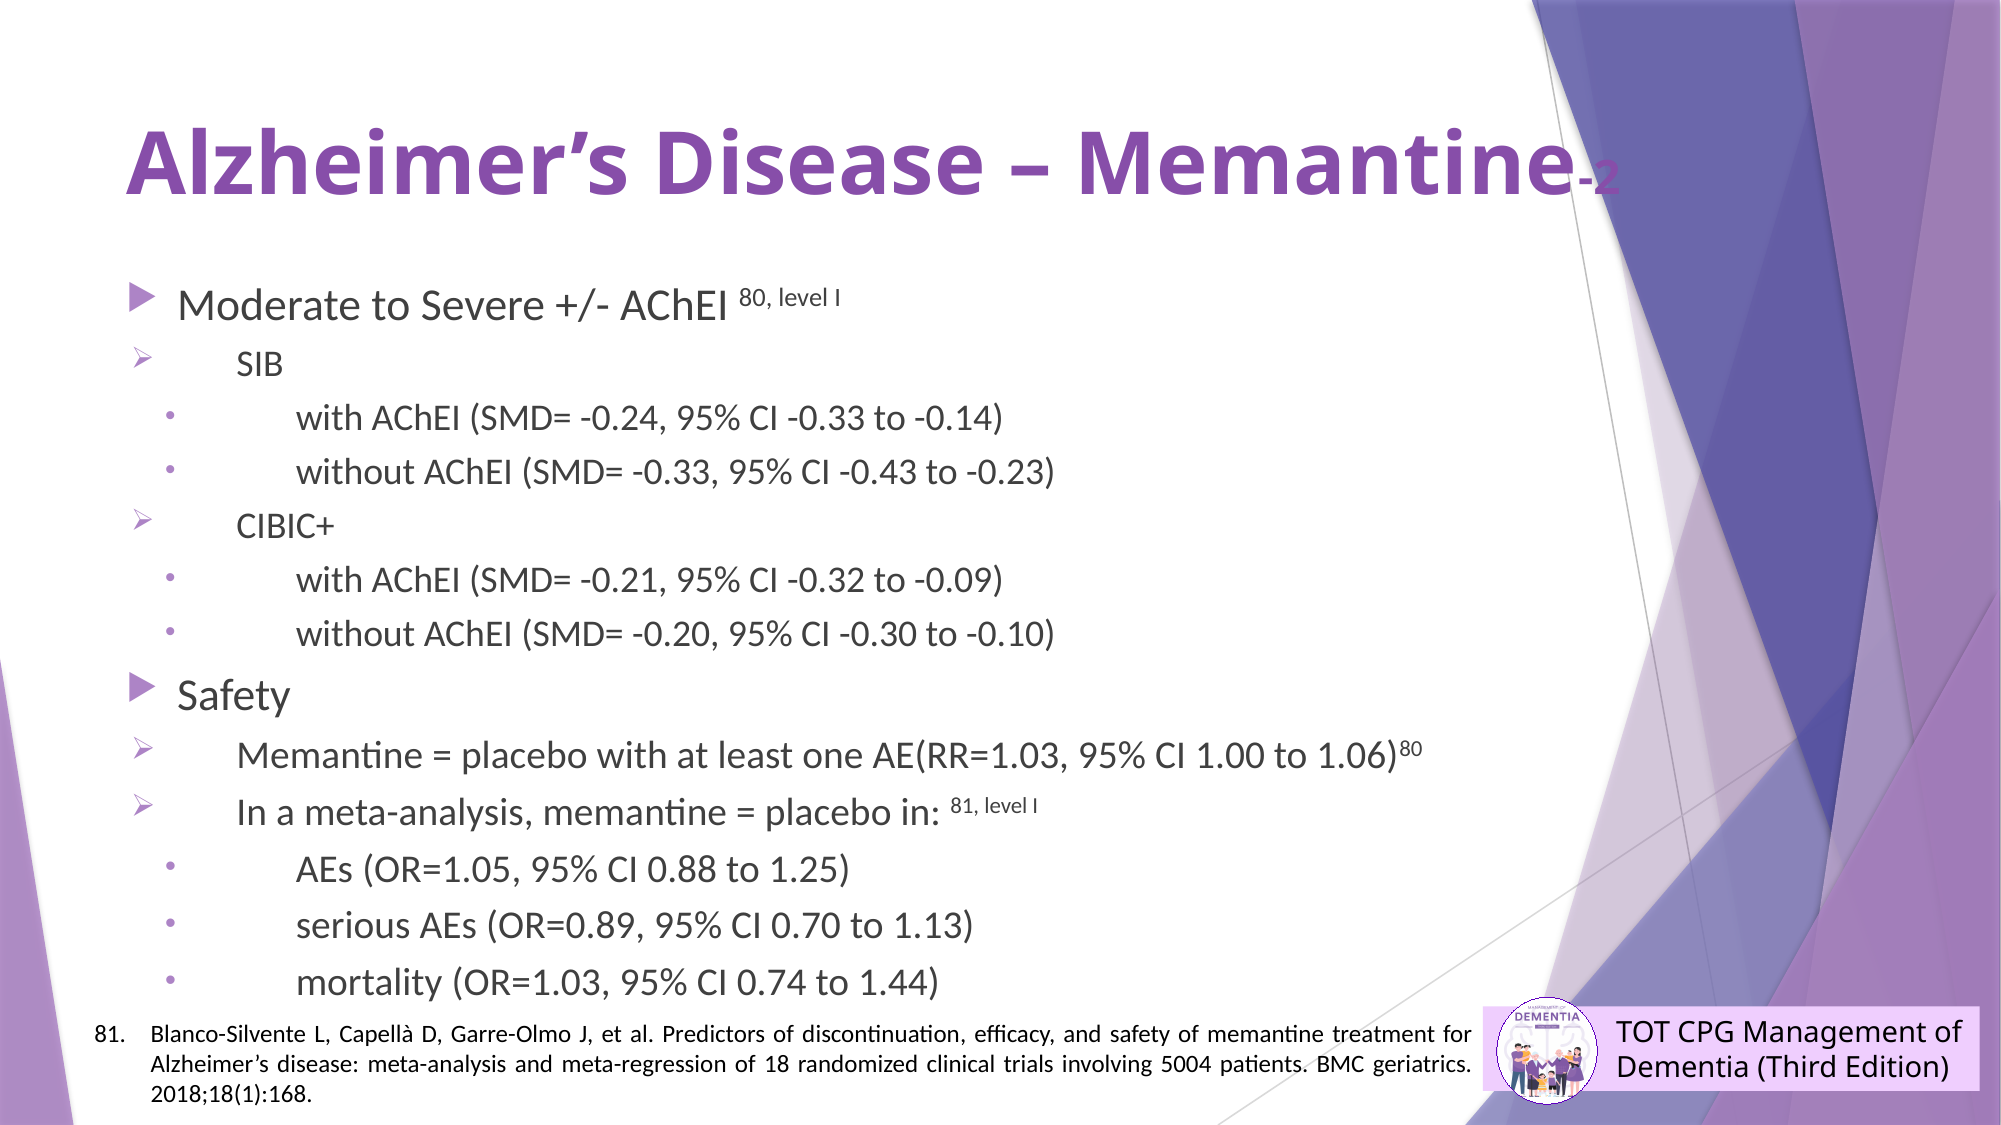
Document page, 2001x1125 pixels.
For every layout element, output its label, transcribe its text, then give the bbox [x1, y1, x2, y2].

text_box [1482, 996, 1981, 1105]
list Moderate to Severe +/- AChEI 80, level I SIB with AChEI (SMD= -0.24, 95% CI -0.33 to -0.14) without AChEI (SMD= -0.33, 95% CI -0.43 to -0.23) CIBIC+ with AChEI (SMD= -0.21, 95% CI -0.32 to -0.09) without AChEI (SMD= -0.20, 95% CI -0.30 to -0.10) Safety Memantine = placebo with at least one AE(RR=1.03, 95% CI 1.00 to 1.06)80 In a meta-analysis, memantine = placebo in: 81, level I AEs (OR=1.05, 95% CI 0.88 to 1.25) serious AEs (OR=0.89, 95% CI 0.70 to 1.13) mortality (OR=1.03, 95% CI 0.74 to 1.44) [111, 256, 1598, 1010]
title Alzheimer’s Disease – Memantine-2 [111, 99, 1650, 317]
text_box Blanco-Silvente L, Capellà D, Garre-Olmo J, et al. Predictors of discontinuation, efficacy, and safety of memantine treatment for Alzheimer’s disease: meta-analysis and meta-regression of 18 randomized clinical trials involving 5004 patients. BMC geriatrics. 2018;18(1):168. [79, 1010, 1490, 1116]
